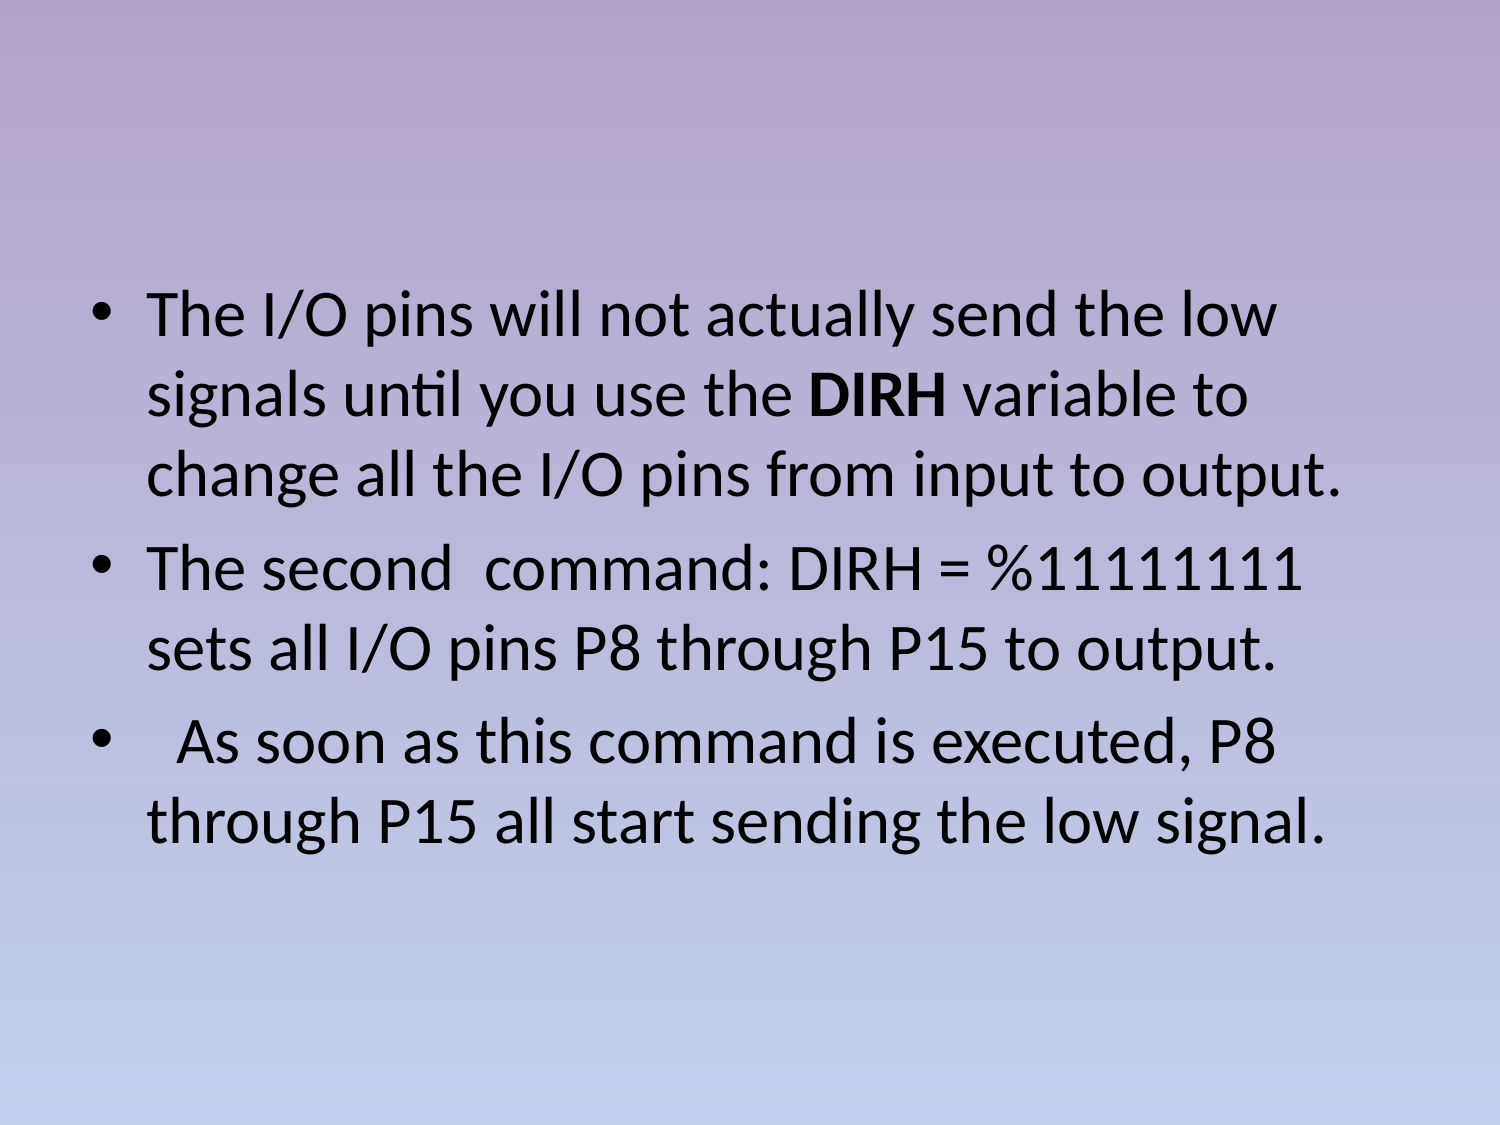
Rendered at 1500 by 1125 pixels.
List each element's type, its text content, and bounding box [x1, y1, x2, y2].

list The I/O pins will not actually send the low signals until you use the DIRH variable to change all the I/O pins from input to output. The second command: DIRH = %11111111 sets all I/O pins P8 through P15 to output. As soon as this command is executed, P8 through P15 all start sending the low signal. [75, 262, 1425, 1005]
